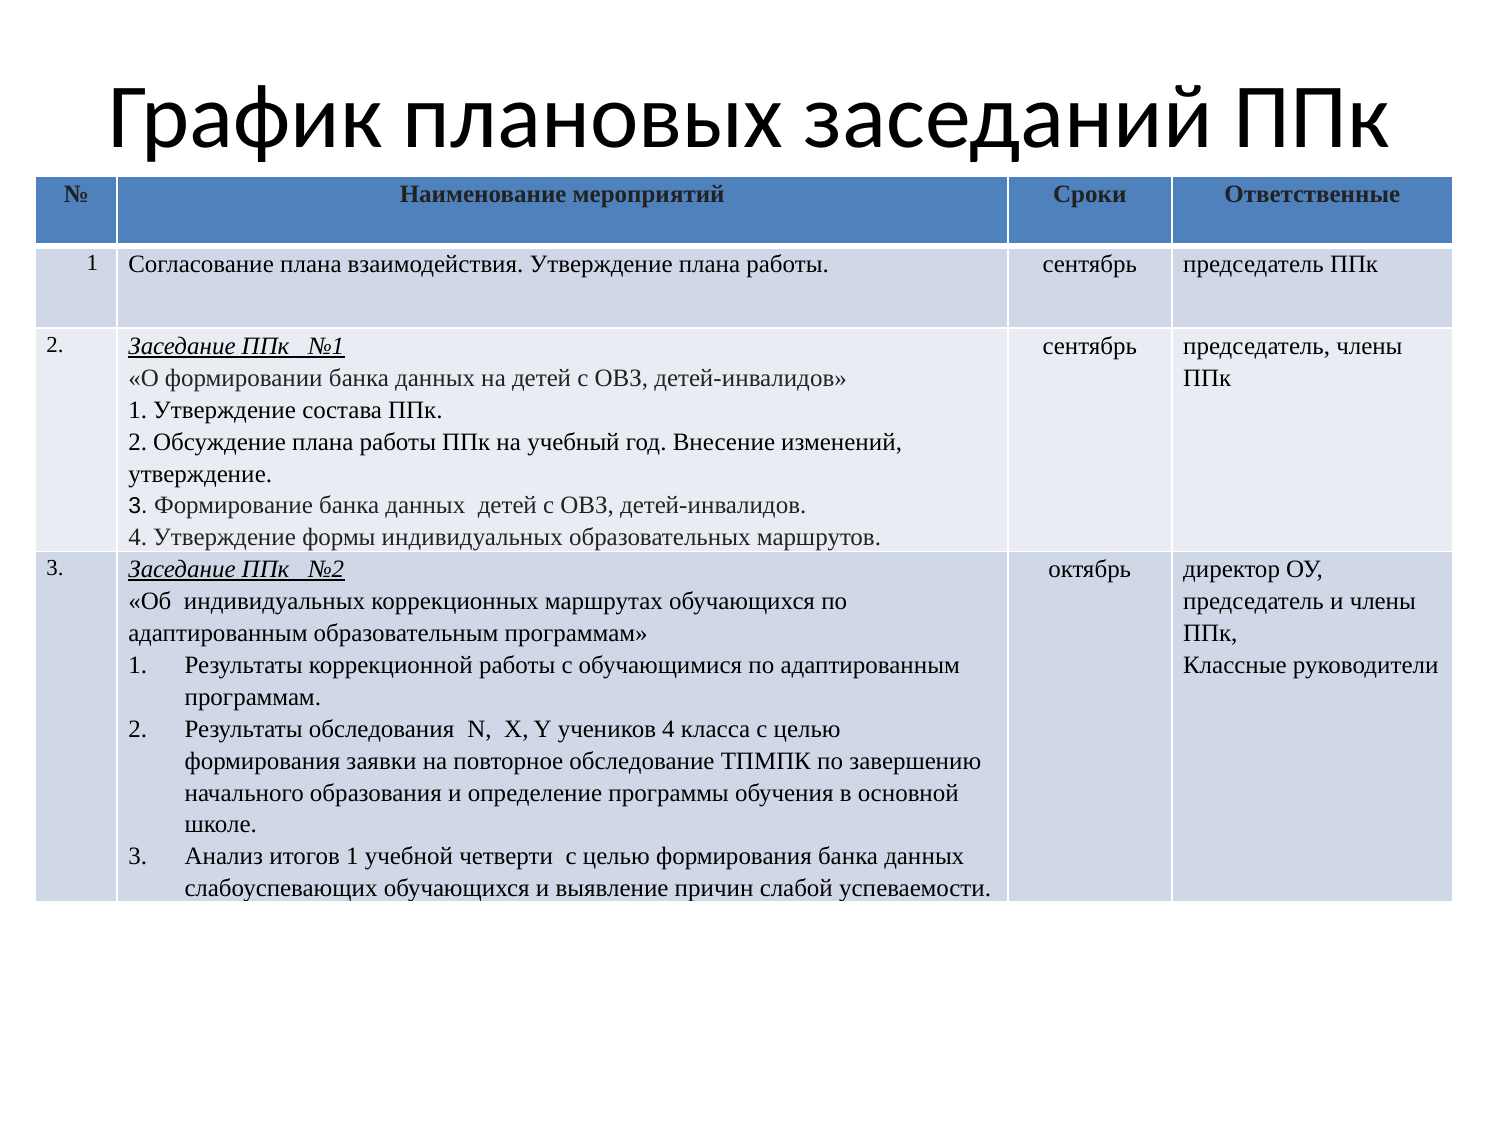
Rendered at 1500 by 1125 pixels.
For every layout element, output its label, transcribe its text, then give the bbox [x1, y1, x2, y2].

table_cell октябрь [1009, 552, 1171, 901]
table_cell сентябрь [1009, 329, 1171, 551]
table_header № [36, 177, 116, 243]
table_cell 3. [36, 552, 116, 901]
table_header Наименование мероприятий [118, 177, 1007, 243]
table_cell сентябрь [1009, 249, 1171, 327]
table_cell Заседание ППк №2 «Об индивидуальных коррекционных маршрутах обучающихся по адаптированным образовательным программам» Результаты коррекционной работы с обучающимися по адаптированным программам. Результаты обследования N, X, Y учеников 4 класса с целью формирования заявки на повторное обследование ТПМПК по завершению начального образования и определение программы обучения в основной школе. Анализ итогов 1 учебной четверти с целью формирования банка данных слабоуспевающих обучающихся и выявление причин слабой успеваемости. [118, 552, 1007, 901]
table_cell 1 [36, 249, 116, 327]
table_cell председатель, члены ППк [1173, 329, 1452, 551]
table_cell председатель ППк [1173, 249, 1452, 327]
table_header Сроки [1009, 177, 1171, 243]
table_cell 2. [36, 329, 116, 551]
table_cell Согласование плана взаимодействия. Утверждение плана работы. [118, 249, 1007, 327]
table_header Ответственные [1173, 177, 1452, 243]
table_cell директор ОУ, председатель и члены ППк, Классные руководители [1173, 552, 1452, 901]
title График плановых заседаний ППк [75, 45, 1425, 175]
table_cell Заседание ППк №1 «О формировании банка данных на детей с ОВЗ, детей-инвалидов» 1. Утверждение состава ППк. 2. Обсуждение плана работы ППк на учебный год. Внесение изменений, утверждение. 3. Формирование банка данных детей с ОВЗ, детей-инвалидов. 4. Утверждение формы индивидуальных образовательных маршрутов. [118, 329, 1007, 551]
